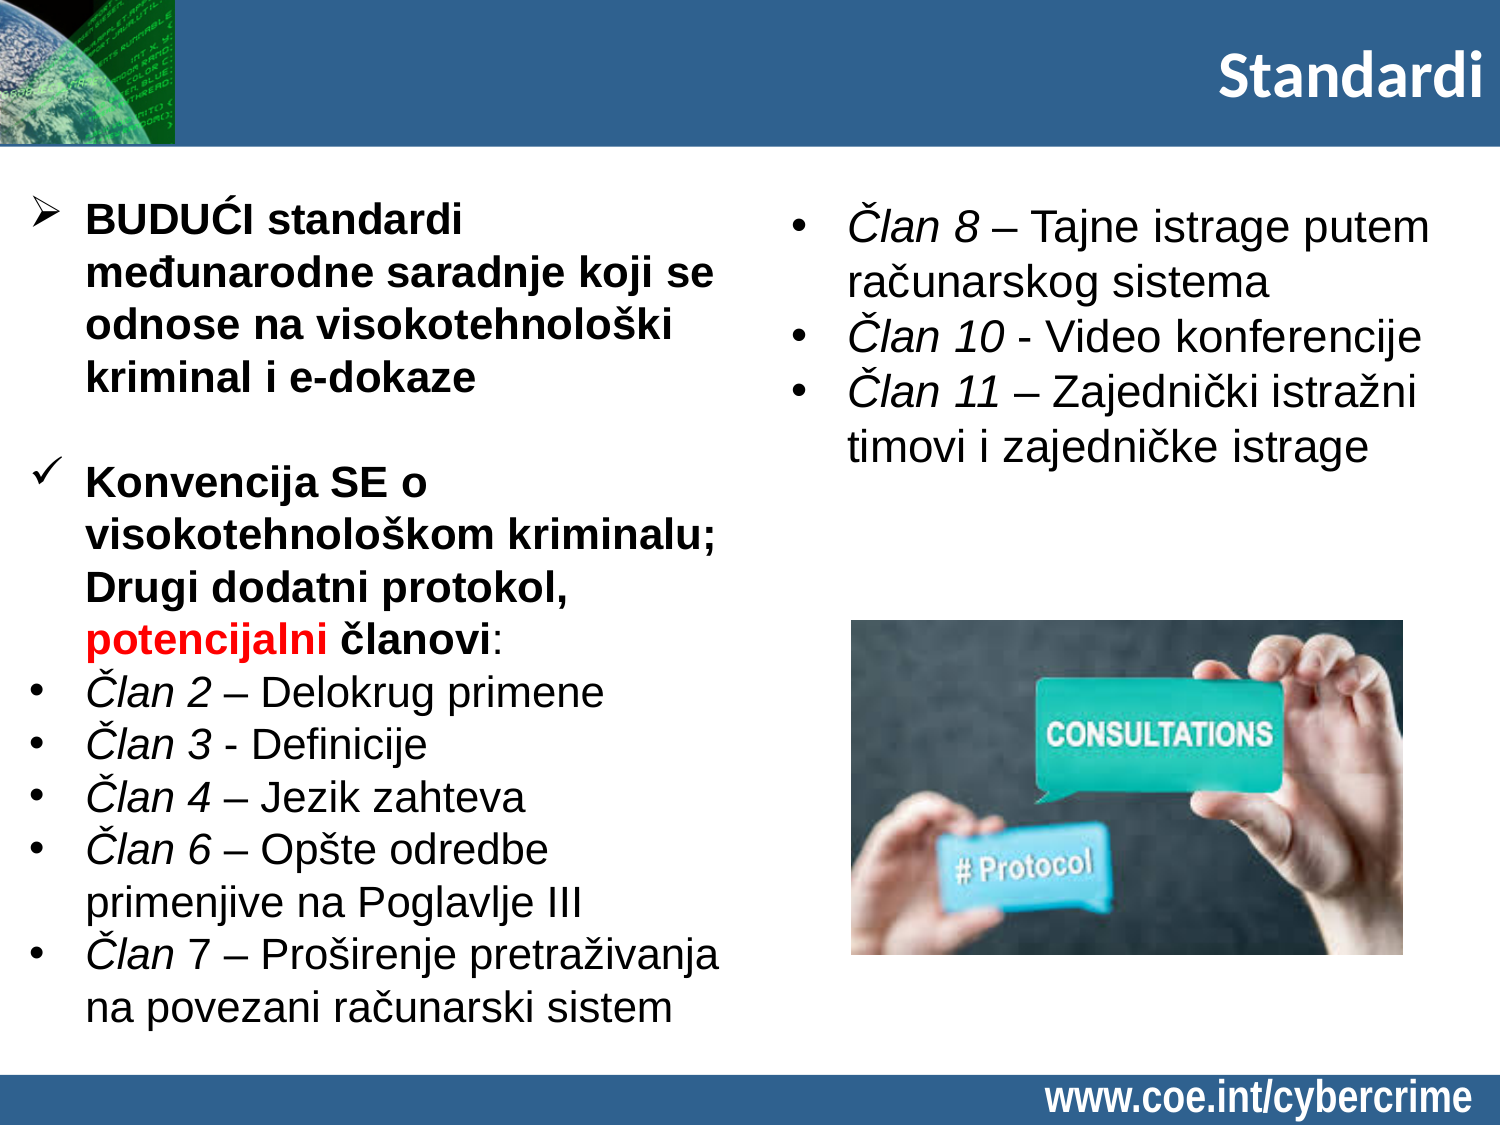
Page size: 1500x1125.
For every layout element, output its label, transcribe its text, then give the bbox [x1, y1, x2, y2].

text_box Član 8 – Tajne istrage putem računarskog sistema Član 10 - Video konferencije Član 11 – Zajednički istražni timovi i zajedničke istrage [776, 189, 1500, 480]
text_box [0, 1073, 1030, 1125]
text_box BUDUĆI standardi međunarodne saradnje koji se odnose na visokotehnološki kriminal i e-dokaze Konvencija SE o visokotehnološkom kriminalu; Drugi dodatni protokol, potencijalni članovi: Član 2 – Delokrug primene Član 3 - Definicije Član 4 – Jezik zahteva Član 6 – Opšte odredbe primenjive na Poglavlje III Član 7 – Proširenje pretraživanja na povezani računarski sistem [14, 183, 765, 1039]
text_box Standardi [177, 0, 1500, 149]
text_box www.coe.int/cybercrime [1030, 1059, 1500, 1125]
picture [0, 0, 175, 144]
picture [850, 620, 1403, 956]
